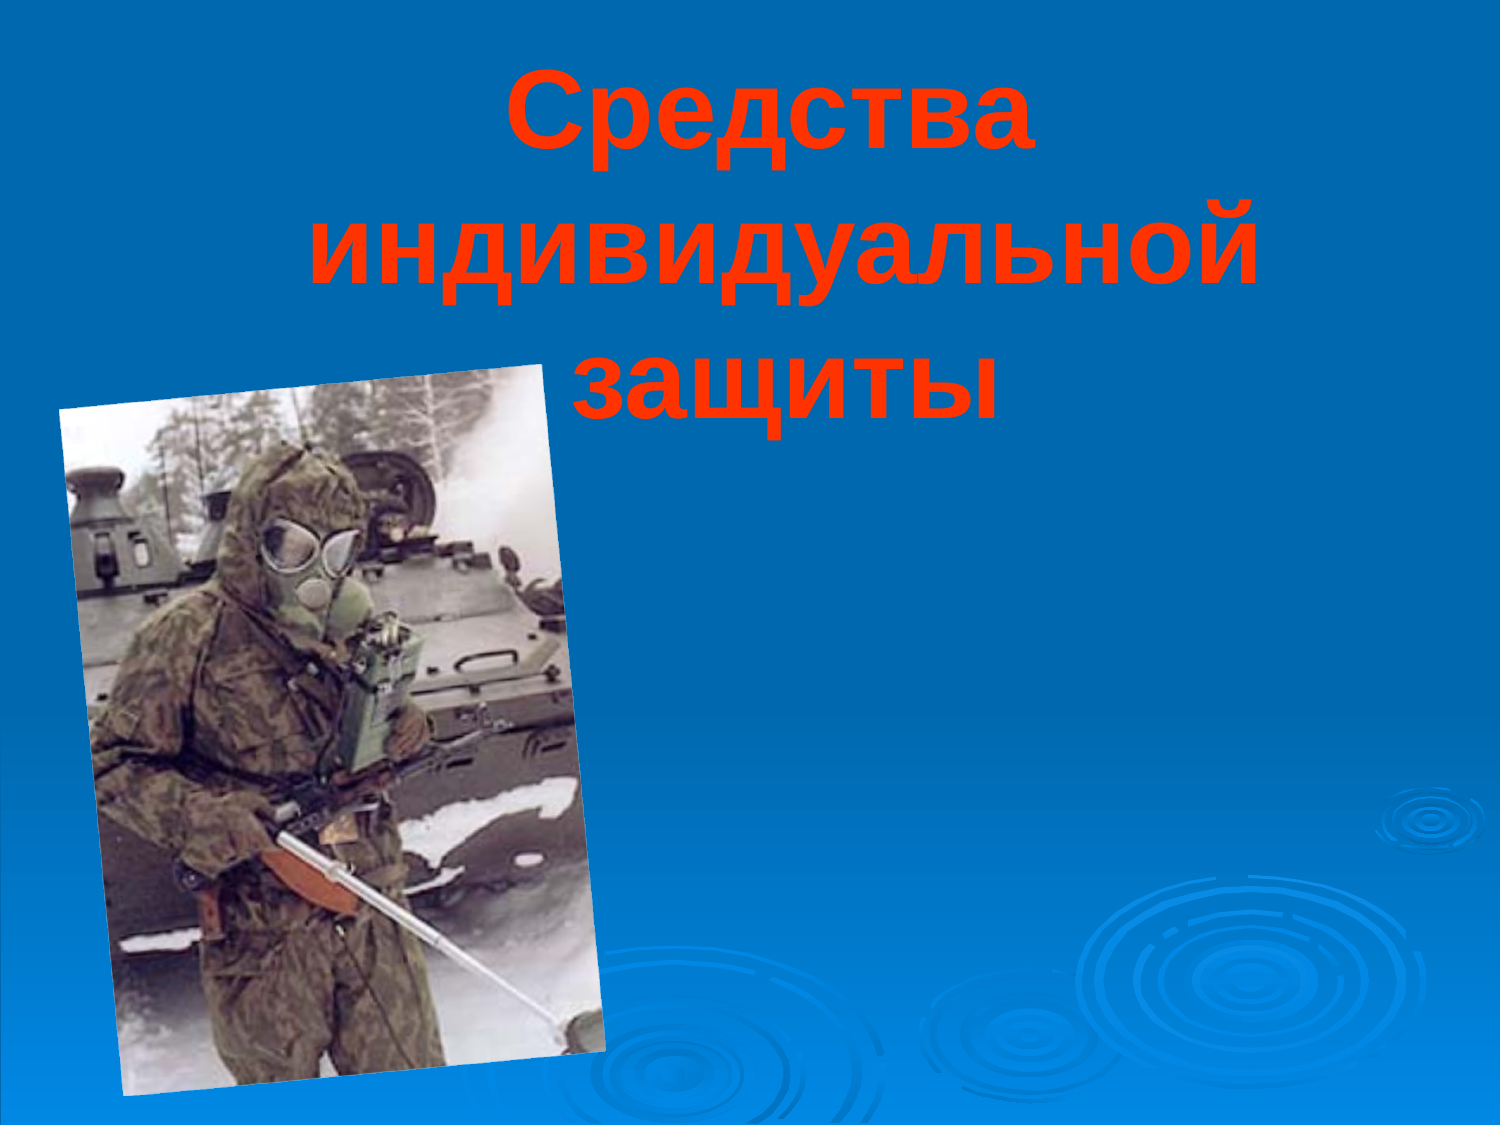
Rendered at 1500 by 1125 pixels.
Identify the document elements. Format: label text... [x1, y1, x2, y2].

picture [60, 384, 605, 1096]
title Средства индивидуальной защиты [147, 148, 1423, 450]
